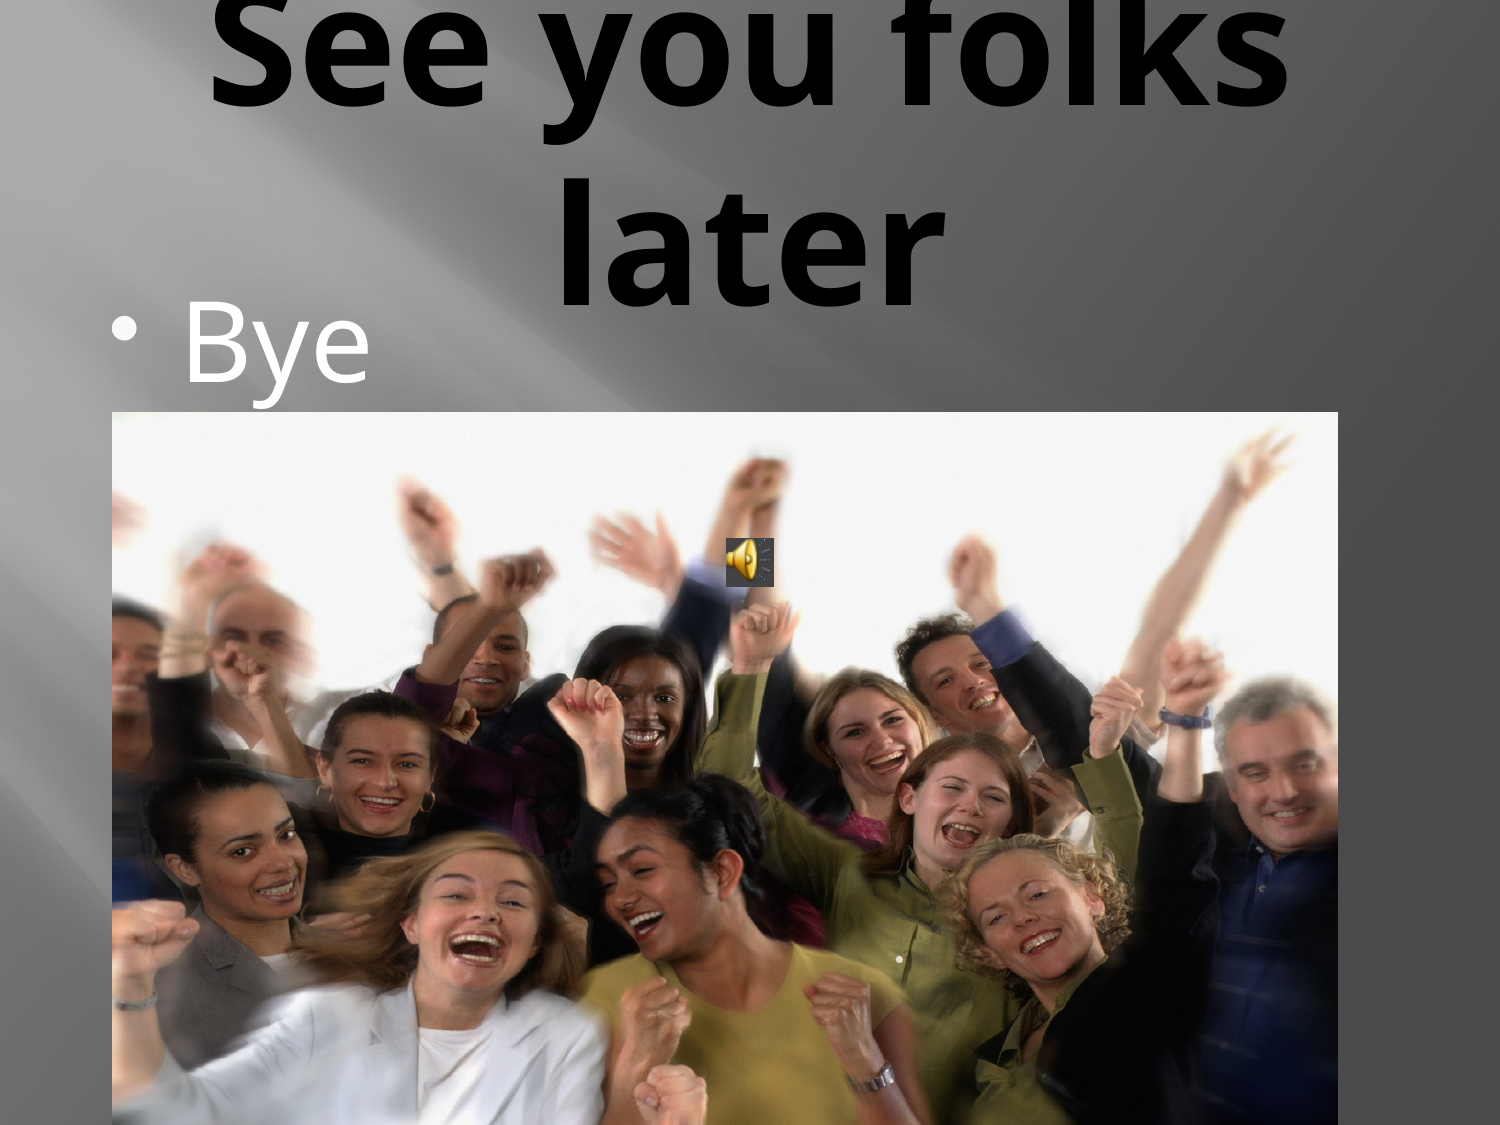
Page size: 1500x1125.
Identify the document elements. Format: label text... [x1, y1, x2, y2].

picture [112, 412, 1338, 1125]
title See you folks later [75, 45, 1425, 233]
list Bye [75, 262, 1425, 1035]
